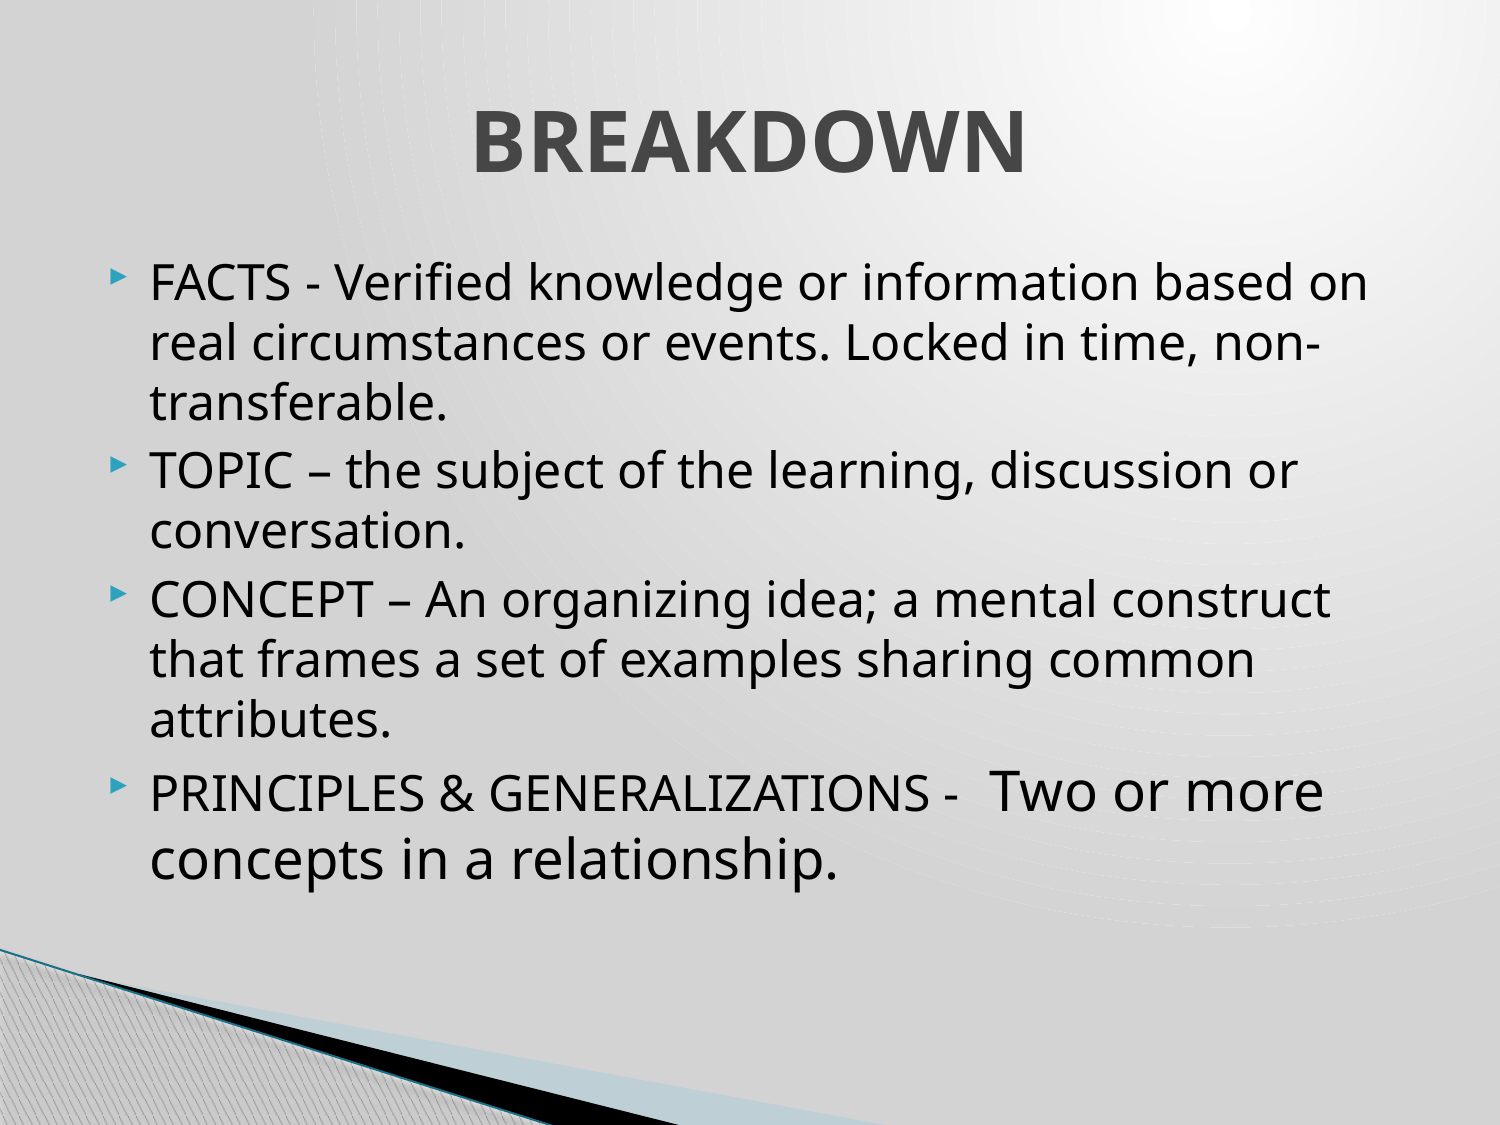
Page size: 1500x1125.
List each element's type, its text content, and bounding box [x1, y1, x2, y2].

title BREAKDOWN [75, 45, 1425, 233]
list FACTS - Verified knowledge or information based on real circumstances or events. Locked in time, non-transferable. TOPIC – the subject of the learning, discussion or conversation. CONCEPT – An organizing idea; a mental construct that frames a set of examples sharing common attributes. PRINCIPLES & GENERALIZATIONS - Two or more concepts in a relationship. [75, 243, 1425, 986]
